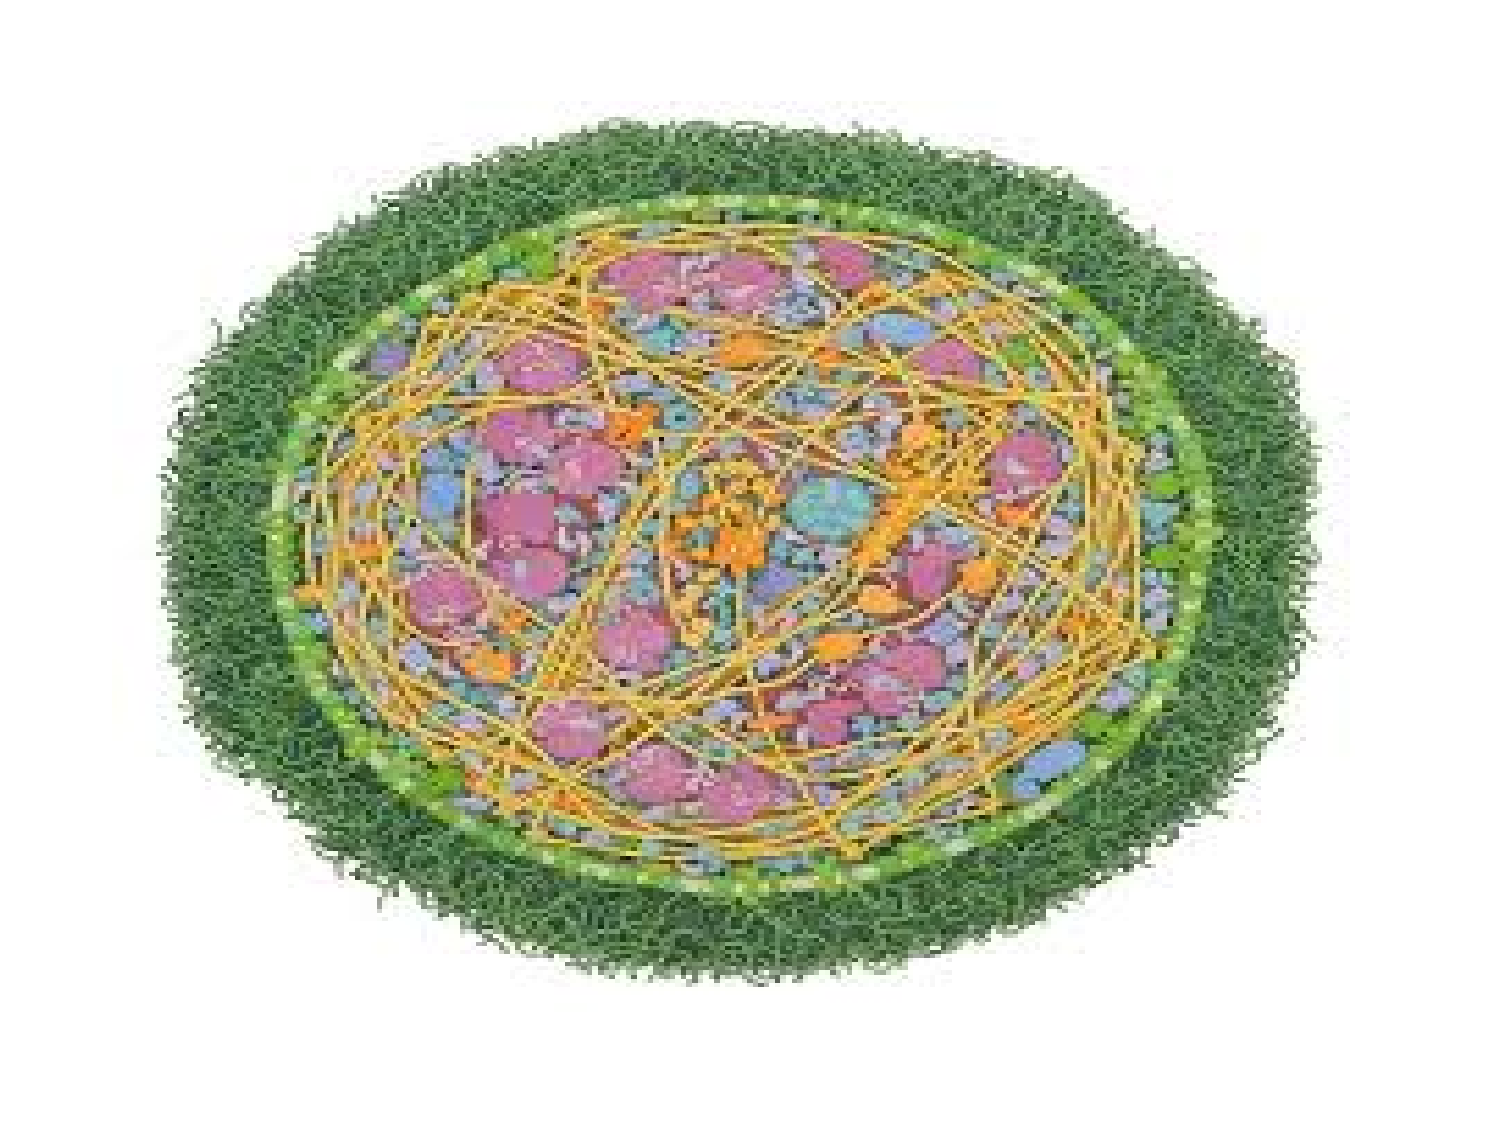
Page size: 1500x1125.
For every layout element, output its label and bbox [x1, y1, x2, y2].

list [111, 101, 1367, 1012]
